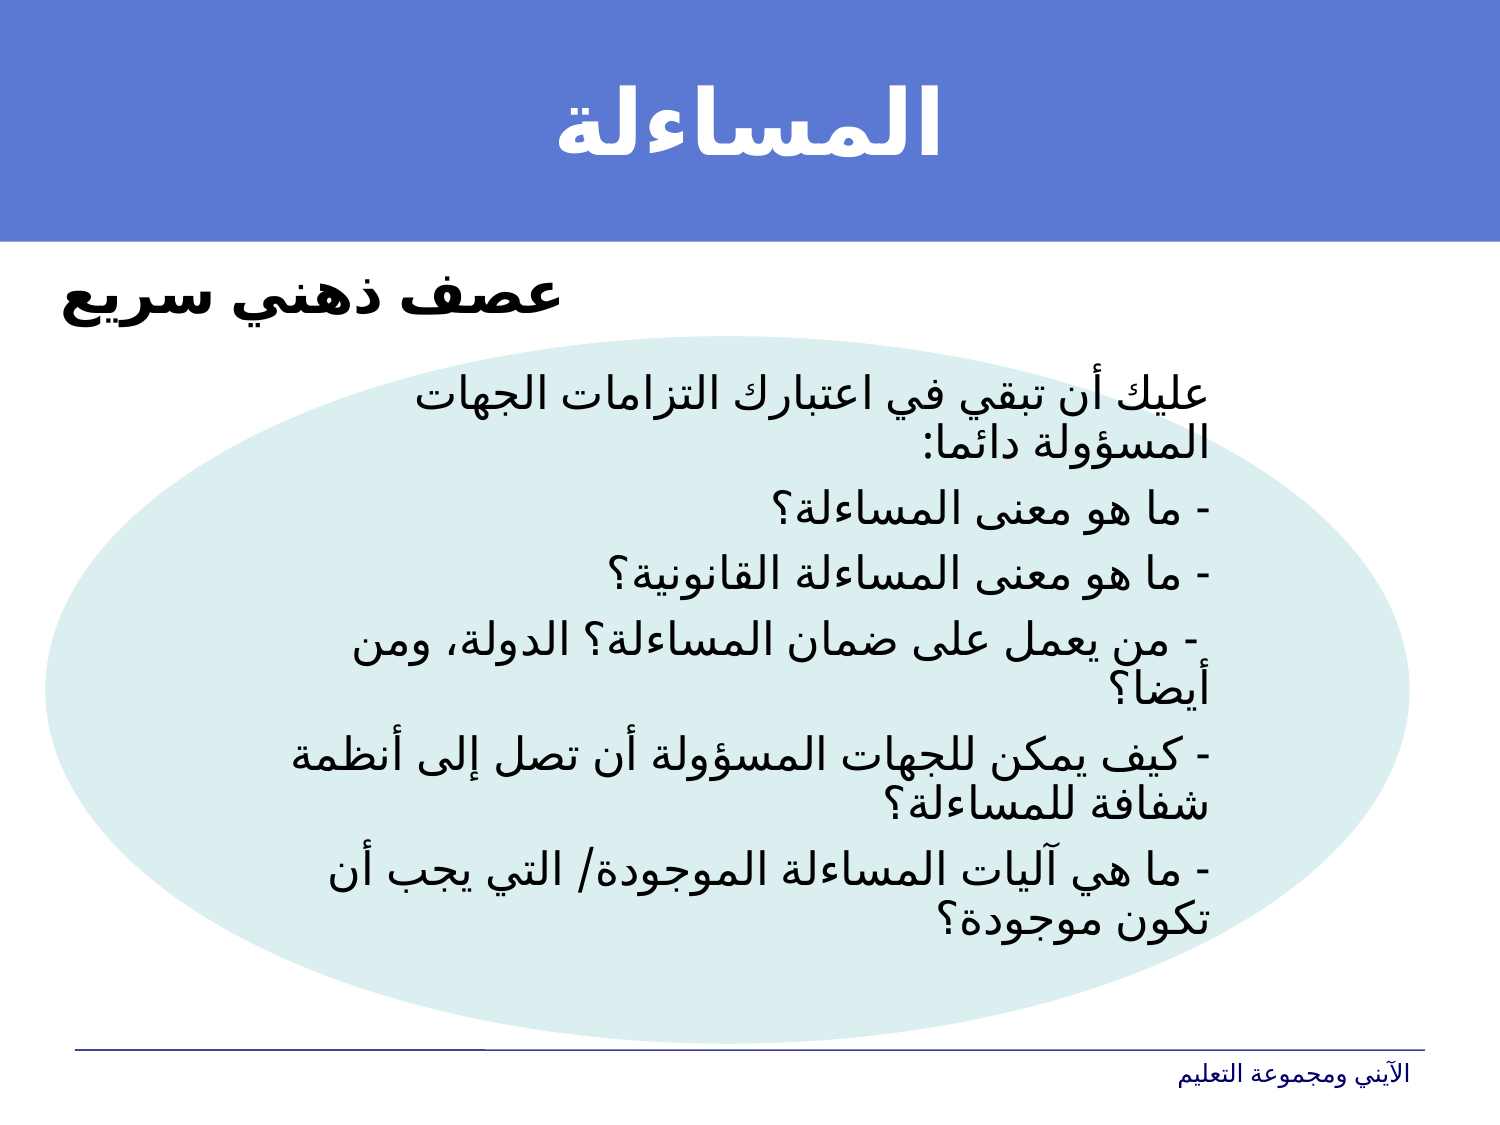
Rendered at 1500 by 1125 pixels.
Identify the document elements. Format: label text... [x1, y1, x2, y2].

title المساءلة [74, 24, 1426, 213]
footer الآيني ومجموعة التعليم [75, 1049, 1427, 1103]
text_box عصف ذهني سريع [45, 247, 1421, 333]
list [40, 333, 1415, 1047]
